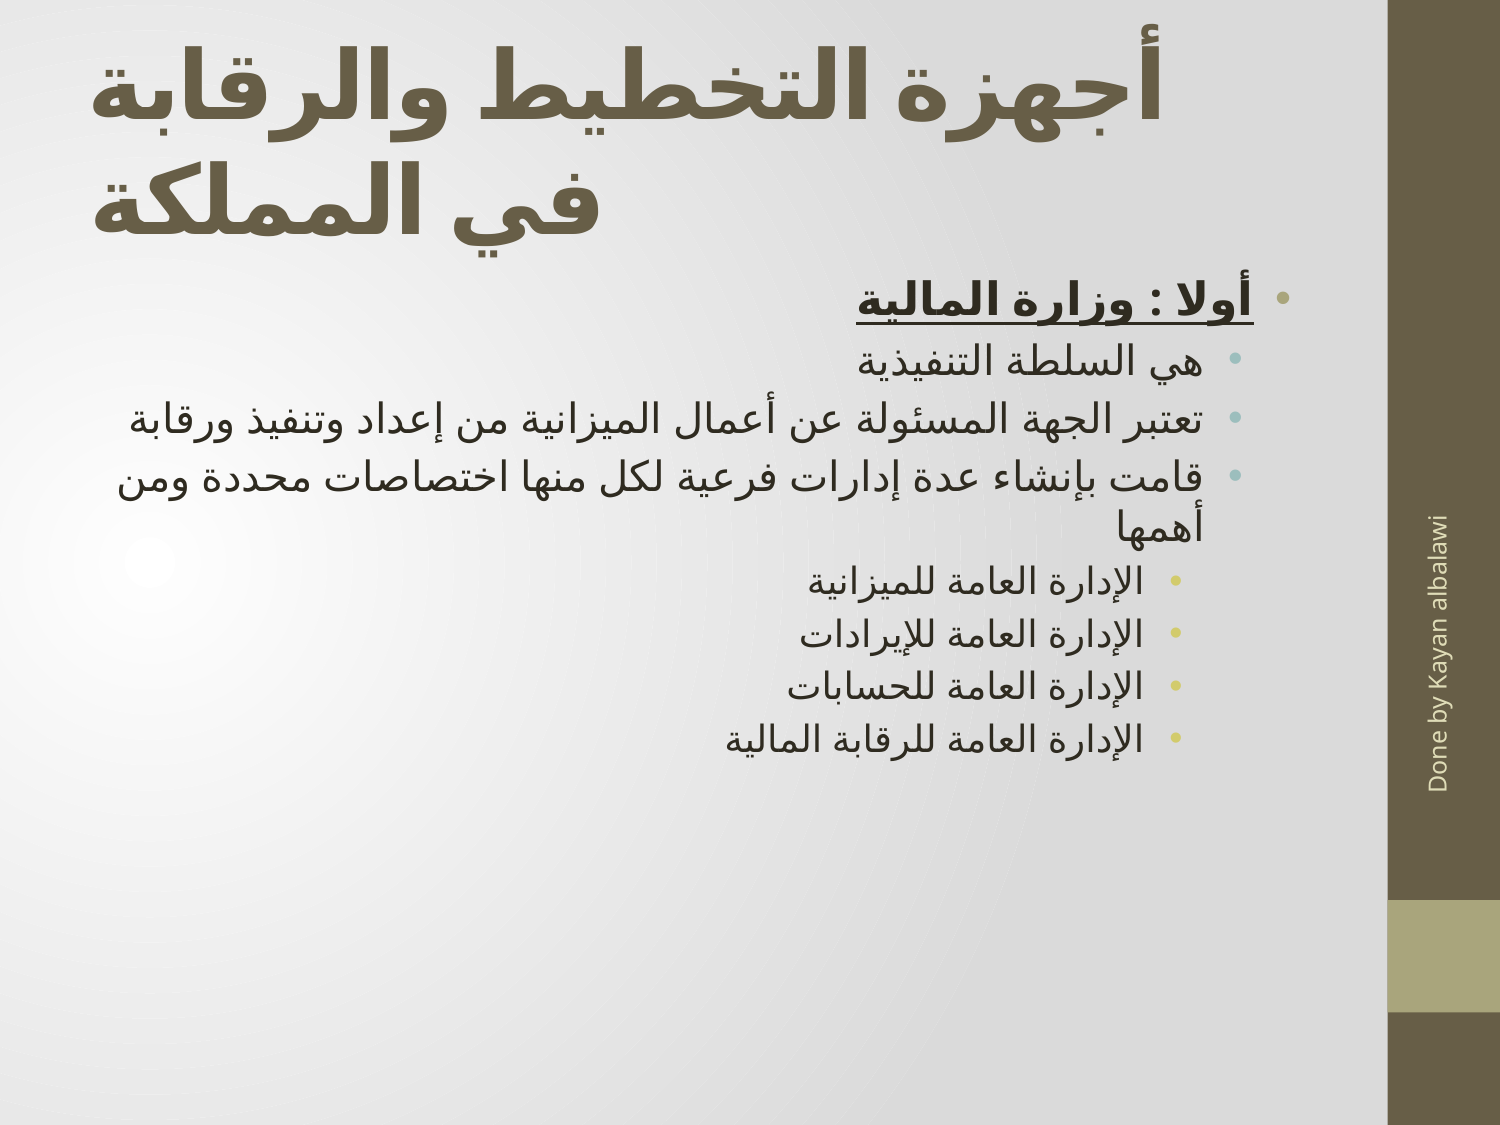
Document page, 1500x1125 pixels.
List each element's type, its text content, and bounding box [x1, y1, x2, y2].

footer Done by Kayan albalawi [1408, 500, 1469, 889]
list أولا : وزارة المالية هي السلطة التنفيذية تعتبر الجهة المسئولة عن أعمال الميزانية من إعداد وتنفيذ ورقابة قامت بإنشاء عدة إدارات فرعية لكل منها اختصاصات محددة ومن أهمها الإدارة العامة للميزانية الإدارة العامة للإيرادات الإدارة العامة للحسابات الإدارة العامة للرقابة المالية [75, 262, 1325, 1050]
title أجهزة التخطيط والرقابة في المملكة [75, 45, 1325, 233]
